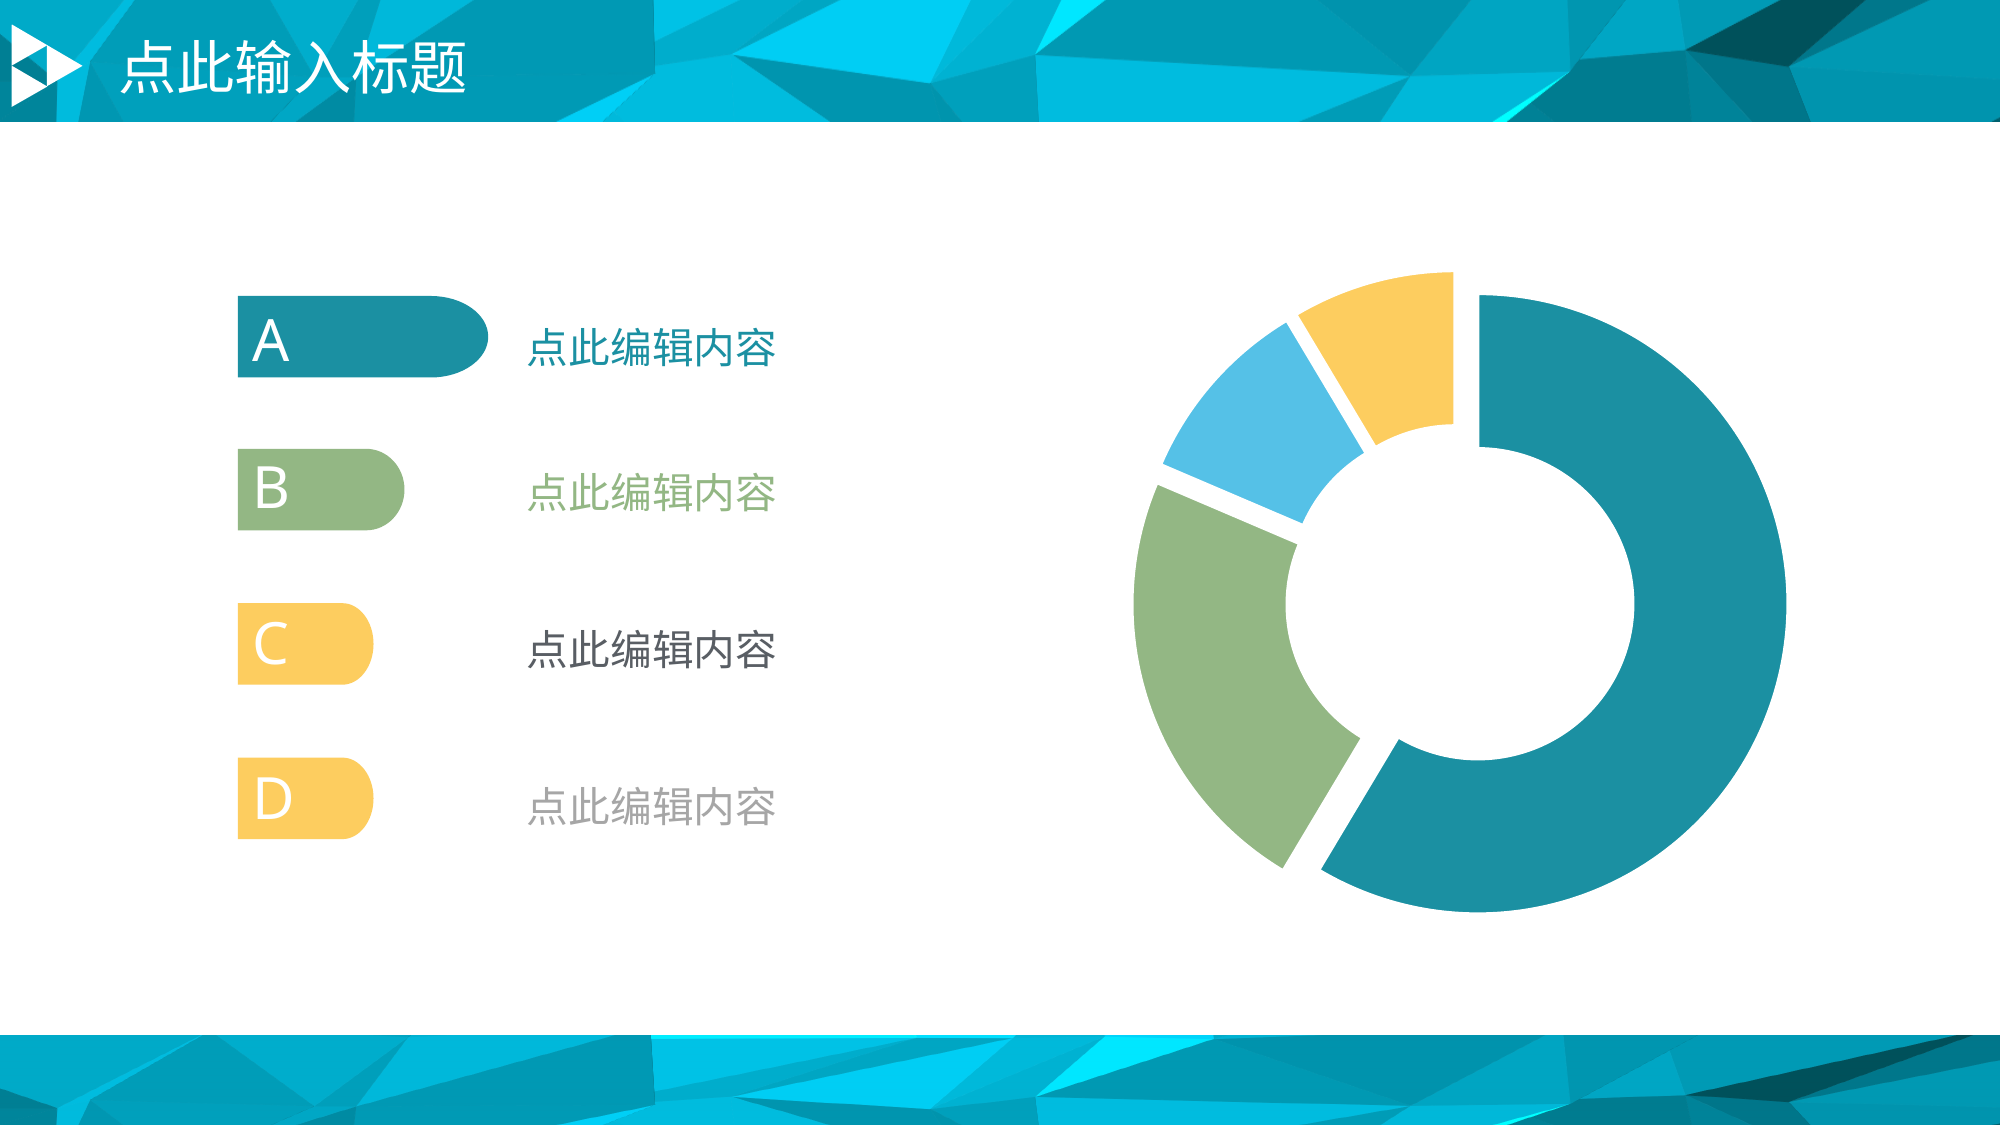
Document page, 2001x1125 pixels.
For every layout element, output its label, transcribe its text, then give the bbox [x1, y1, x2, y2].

text_box D [237, 753, 330, 839]
text_box 点此编辑内容 [512, 773, 945, 839]
picture [0, 0, 2000, 122]
picture [0, 1035, 2000, 1125]
text_box A [237, 296, 330, 381]
text_box [236, 447, 406, 532]
text_box 点此编辑内容 [512, 314, 945, 379]
text_box 点此编辑内容 [512, 459, 945, 524]
text_box 点此输入标题 [103, 24, 693, 109]
chart [945, 256, 1974, 942]
text_box [236, 294, 490, 379]
text_box B [237, 442, 330, 528]
text_box [236, 602, 375, 686]
text_box [236, 756, 375, 841]
text_box 点此编辑内容 [512, 616, 945, 681]
text_box C [237, 598, 330, 684]
